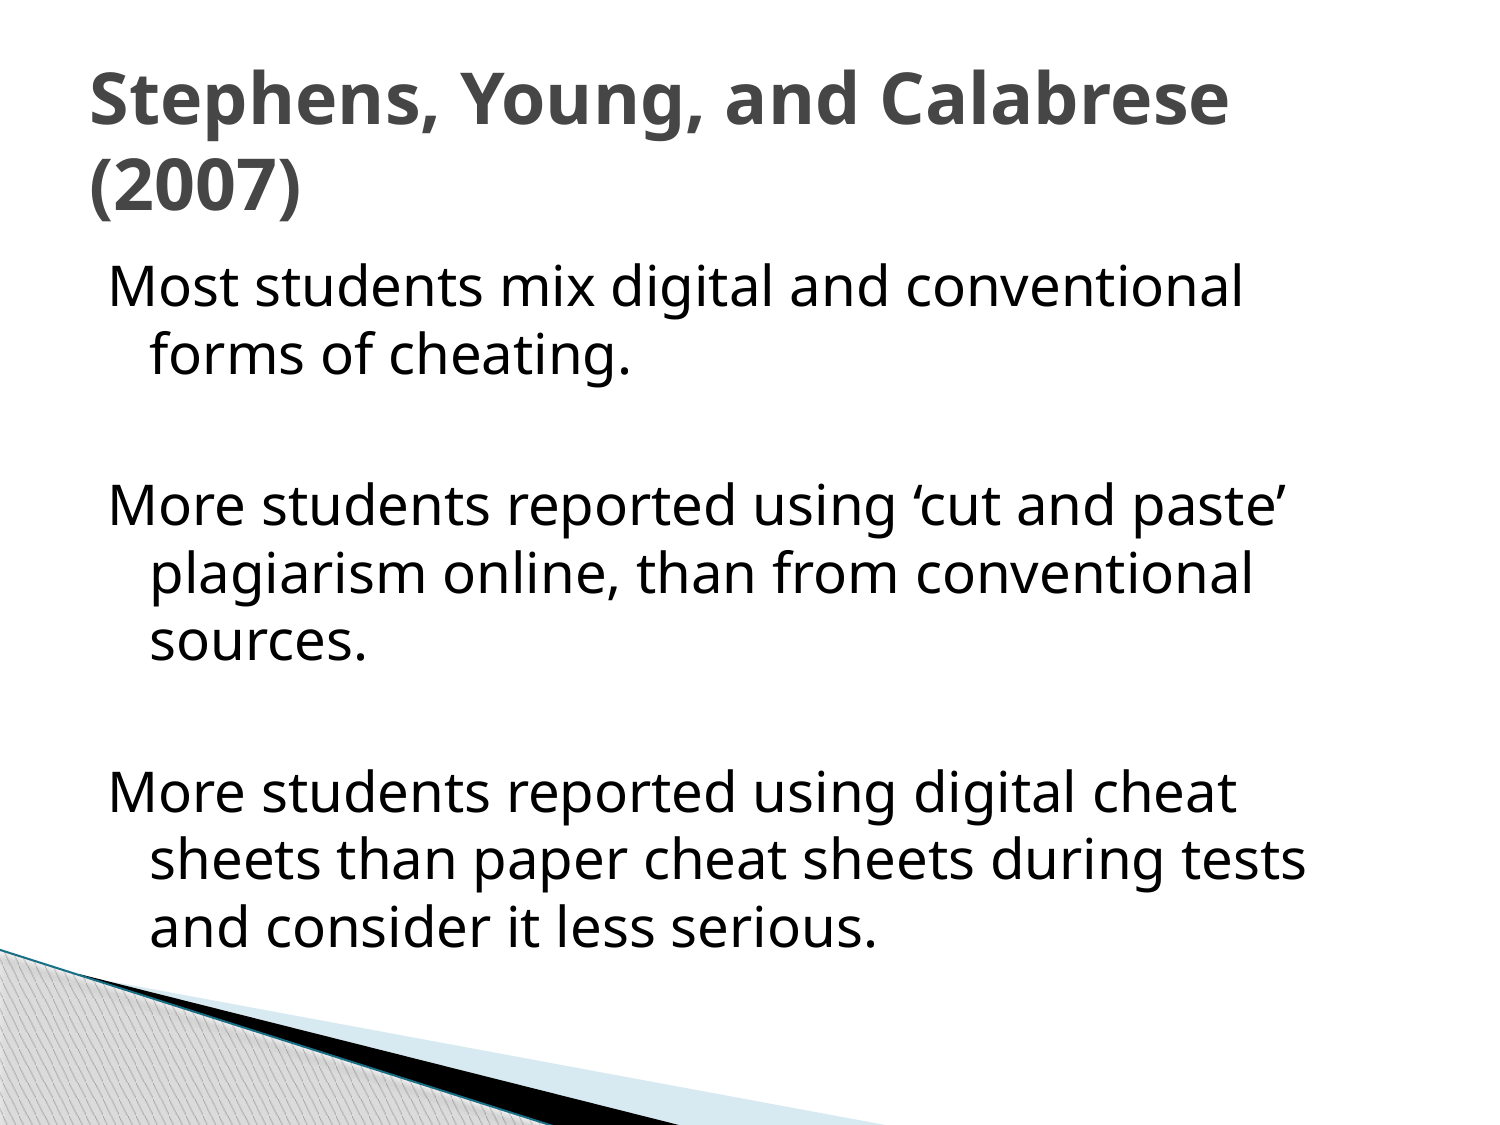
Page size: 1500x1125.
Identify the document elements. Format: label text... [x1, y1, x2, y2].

list Most students mix digital and conventional forms of cheating. More students reported using ‘cut and paste’ plagiarism online, than from conventional sources. More students reported using digital cheat sheets than paper cheat sheets during tests and consider it less serious. [75, 243, 1425, 986]
title Stephens, Young, and Calabrese (2007) [75, 45, 1425, 233]
